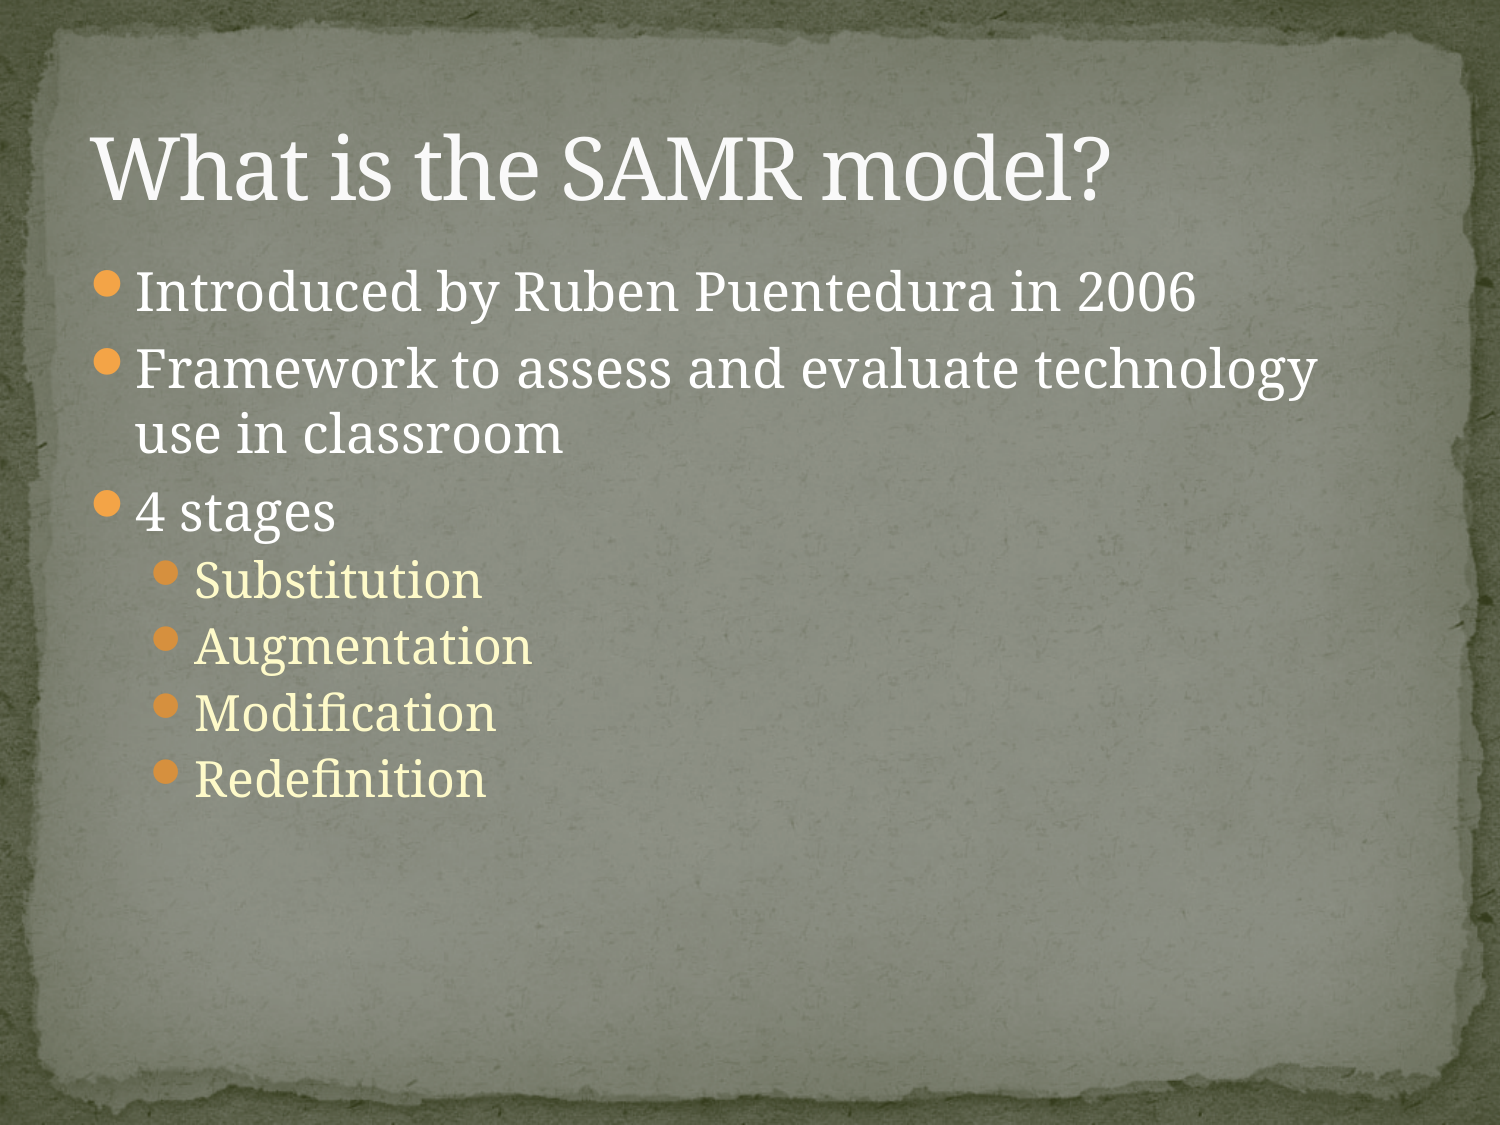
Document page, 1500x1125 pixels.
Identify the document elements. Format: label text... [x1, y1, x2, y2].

list Introduced by Ruben Puentedura in 2006 Framework to assess and evaluate technology use in classroom 4 stages Substitution Augmentation Modification Redefinition [75, 249, 1425, 1000]
title What is the SAMR model? [74, 24, 1425, 225]
